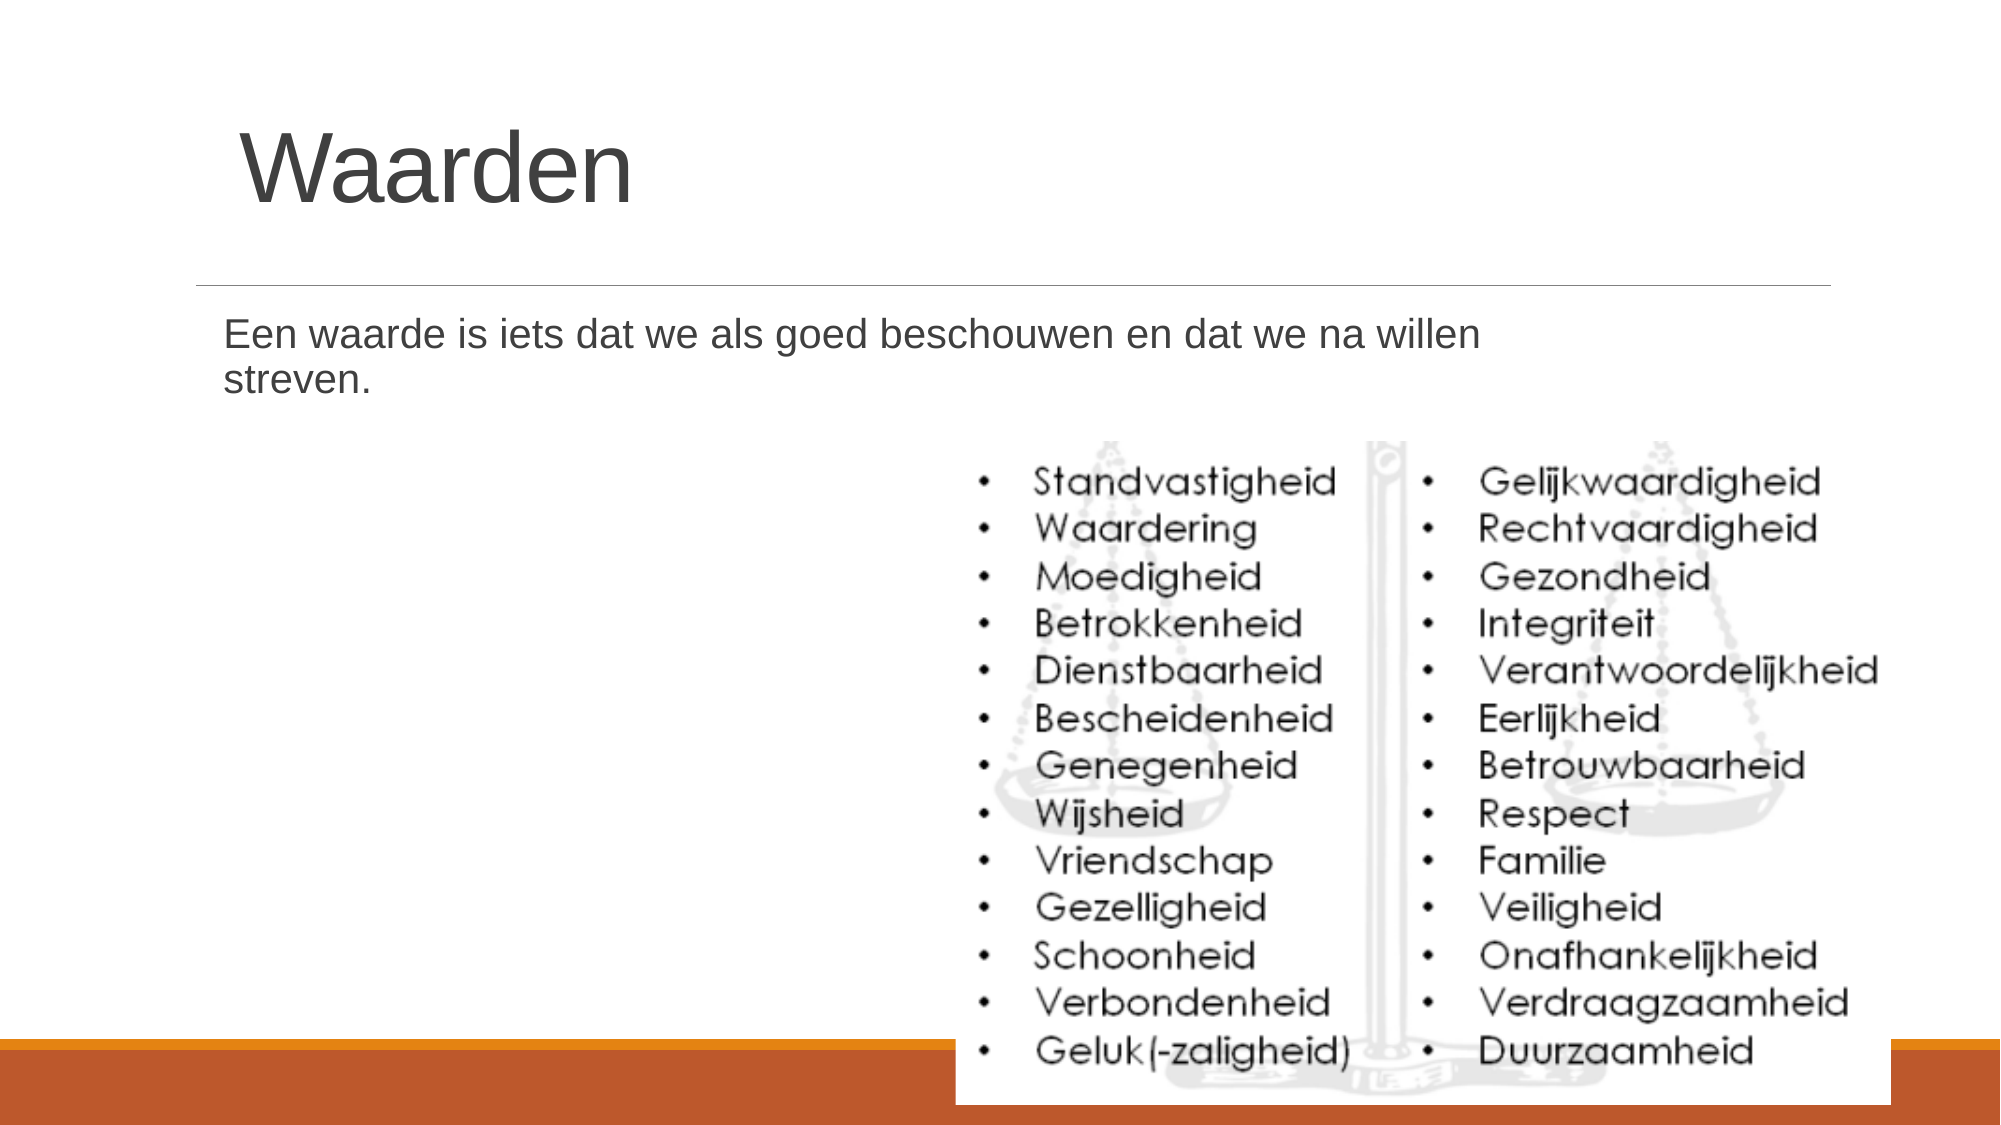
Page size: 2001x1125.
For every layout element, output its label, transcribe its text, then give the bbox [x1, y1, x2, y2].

title Waarden [224, 30, 1726, 231]
list Een waarde is iets dat we als goed beschouwen en dat we na willen streven. [208, 304, 1624, 1030]
picture [955, 440, 1892, 1105]
